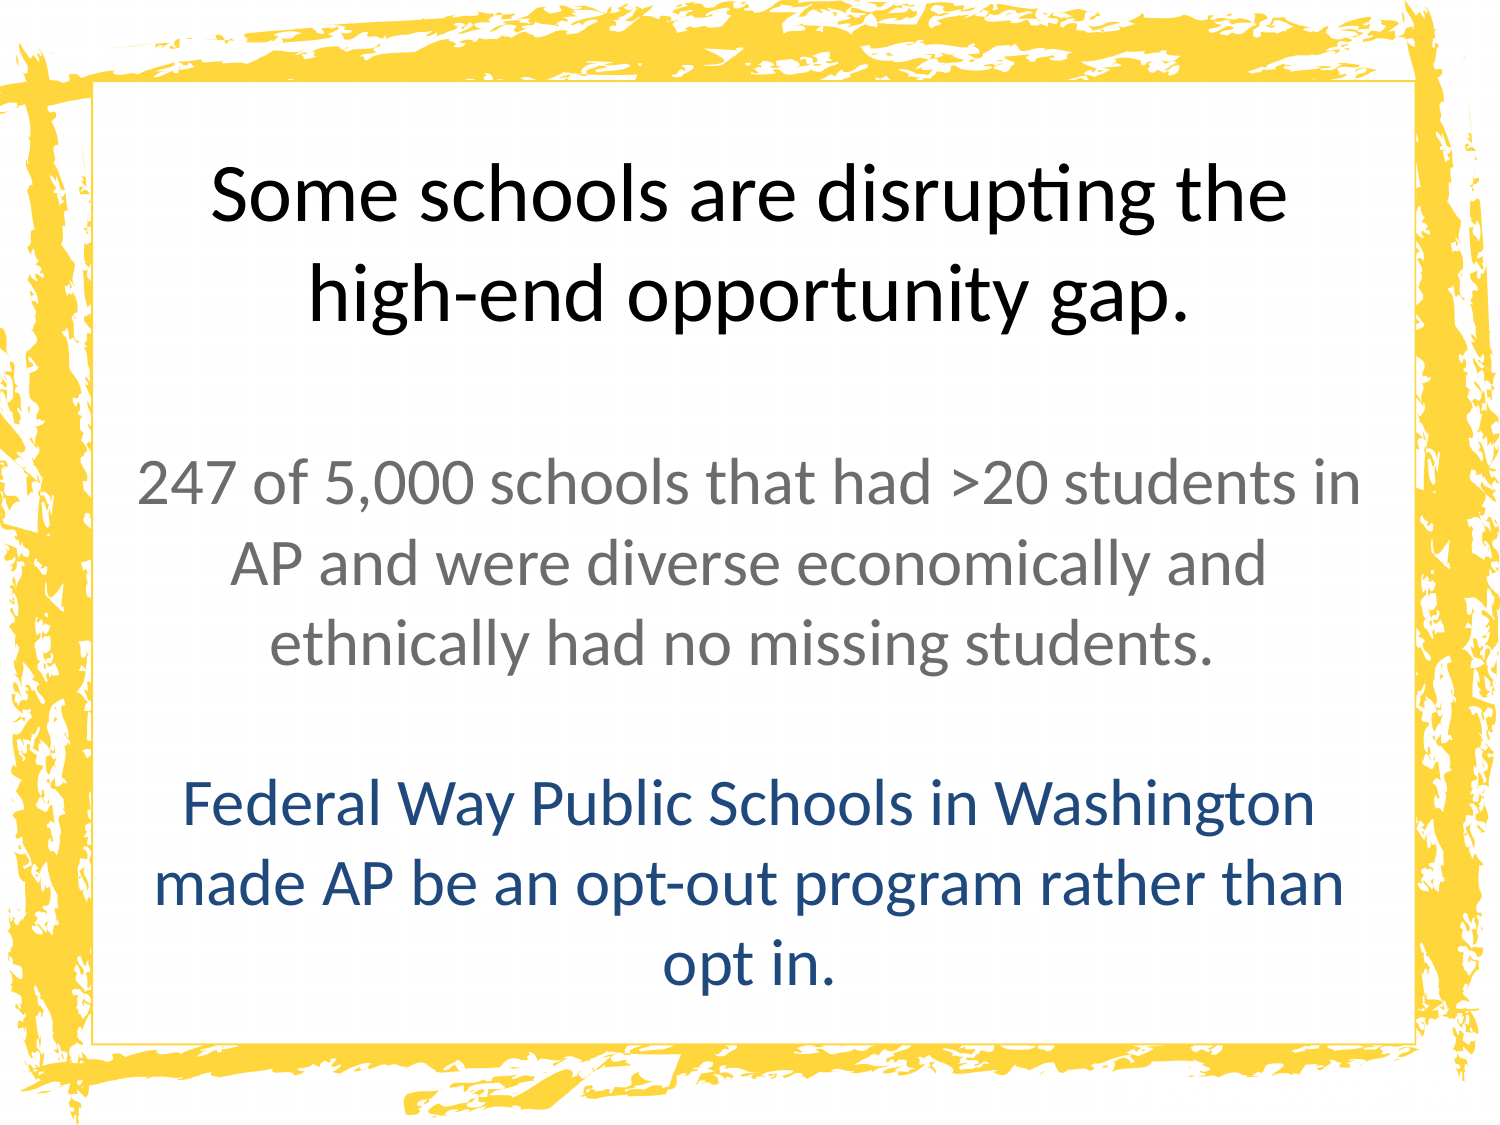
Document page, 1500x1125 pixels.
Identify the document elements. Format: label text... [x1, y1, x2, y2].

title Some schools are disrupting the high-end opportunity gap. 247 of 5,000 schools that had >20 students in AP and were diverse economically and ethnically had no missing students. Federal Way Public Schools in Washington made AP be an opt-out program rather than opt in. [112, 112, 1388, 1025]
picture [0, 0, 1500, 1125]
